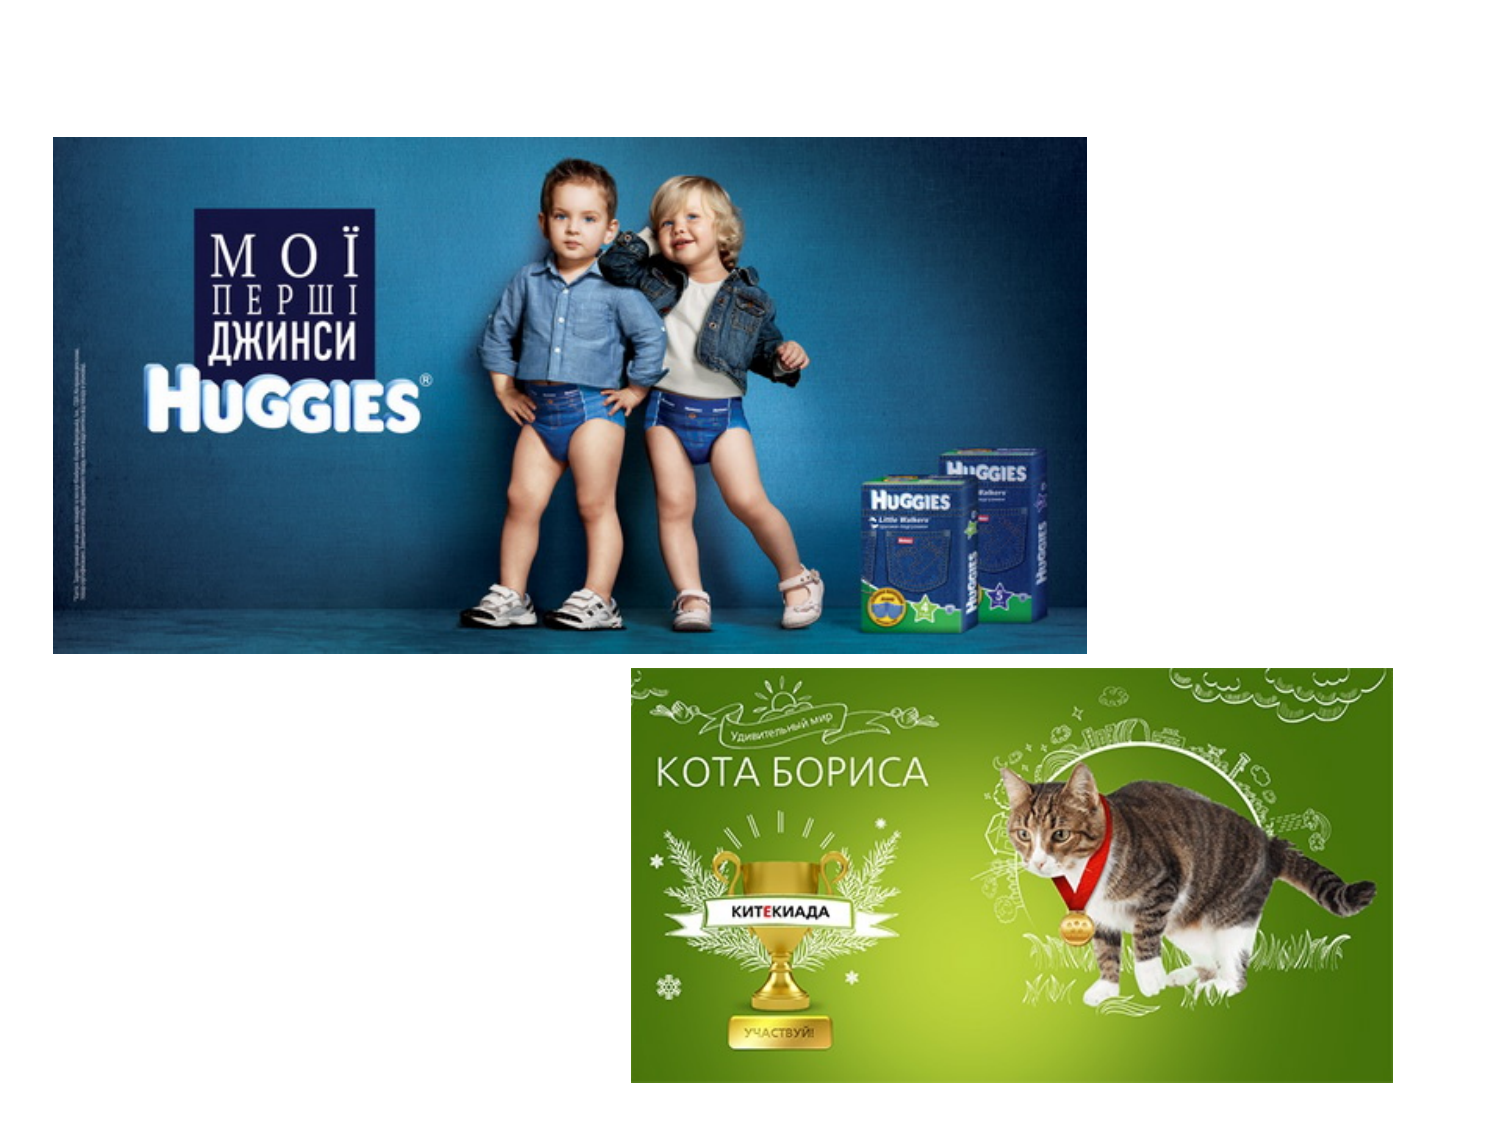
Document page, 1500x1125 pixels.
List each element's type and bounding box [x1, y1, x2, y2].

picture [631, 668, 1393, 1083]
picture [53, 137, 1087, 654]
picture [698, 647, 710, 654]
